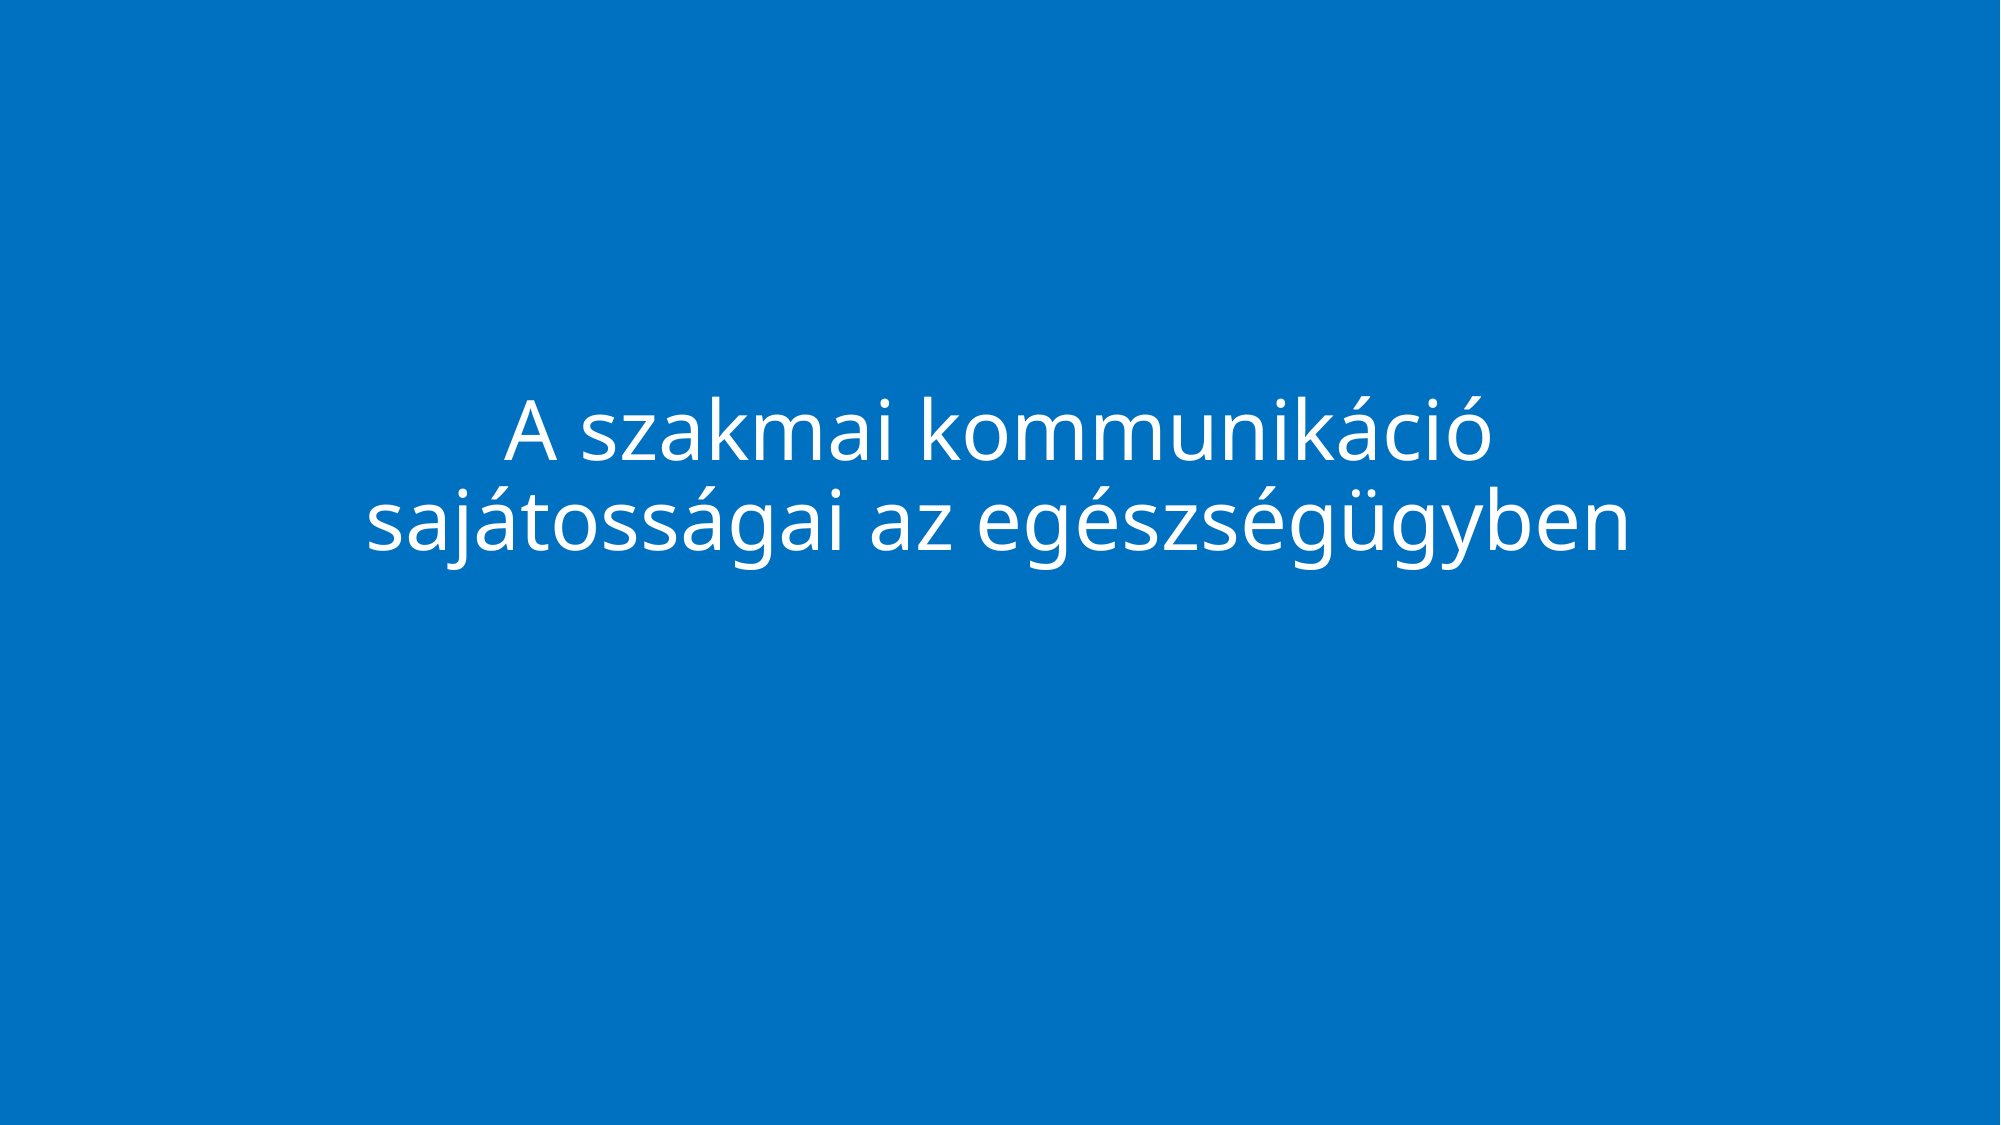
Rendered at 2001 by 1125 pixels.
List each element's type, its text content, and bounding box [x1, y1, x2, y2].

title A szakmai kommunikáció sajátosságai az egészségügyben [249, 184, 1750, 576]
